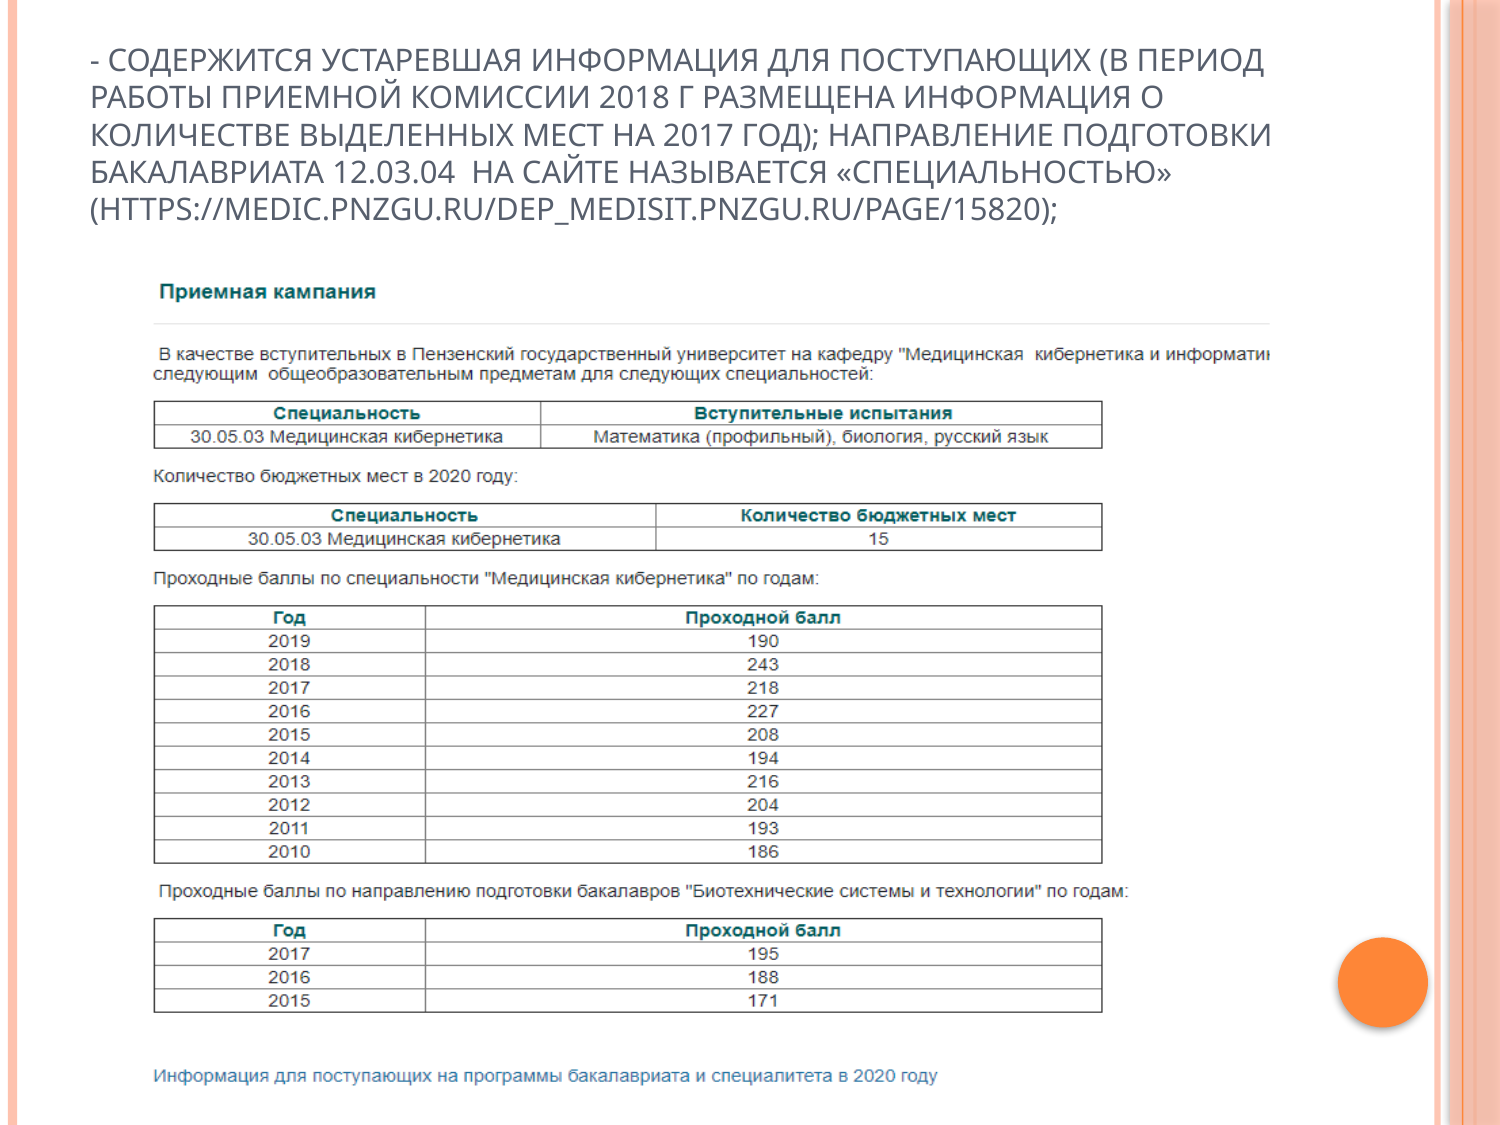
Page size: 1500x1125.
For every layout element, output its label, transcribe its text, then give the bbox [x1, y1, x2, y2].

picture [143, 273, 1271, 1125]
title - содержится устаревшая информация для поступающих (в период работы приемной комиссии 2018 г размещена информация о количестве выделенных мест на 2017 год); направление подготовки бакалавриата 12.03.04 на сайте называется «специальностью» (https://medic.pnzgu.ru/dep_medisit.pnzgu.ru/page/15820); [75, 0, 1300, 297]
